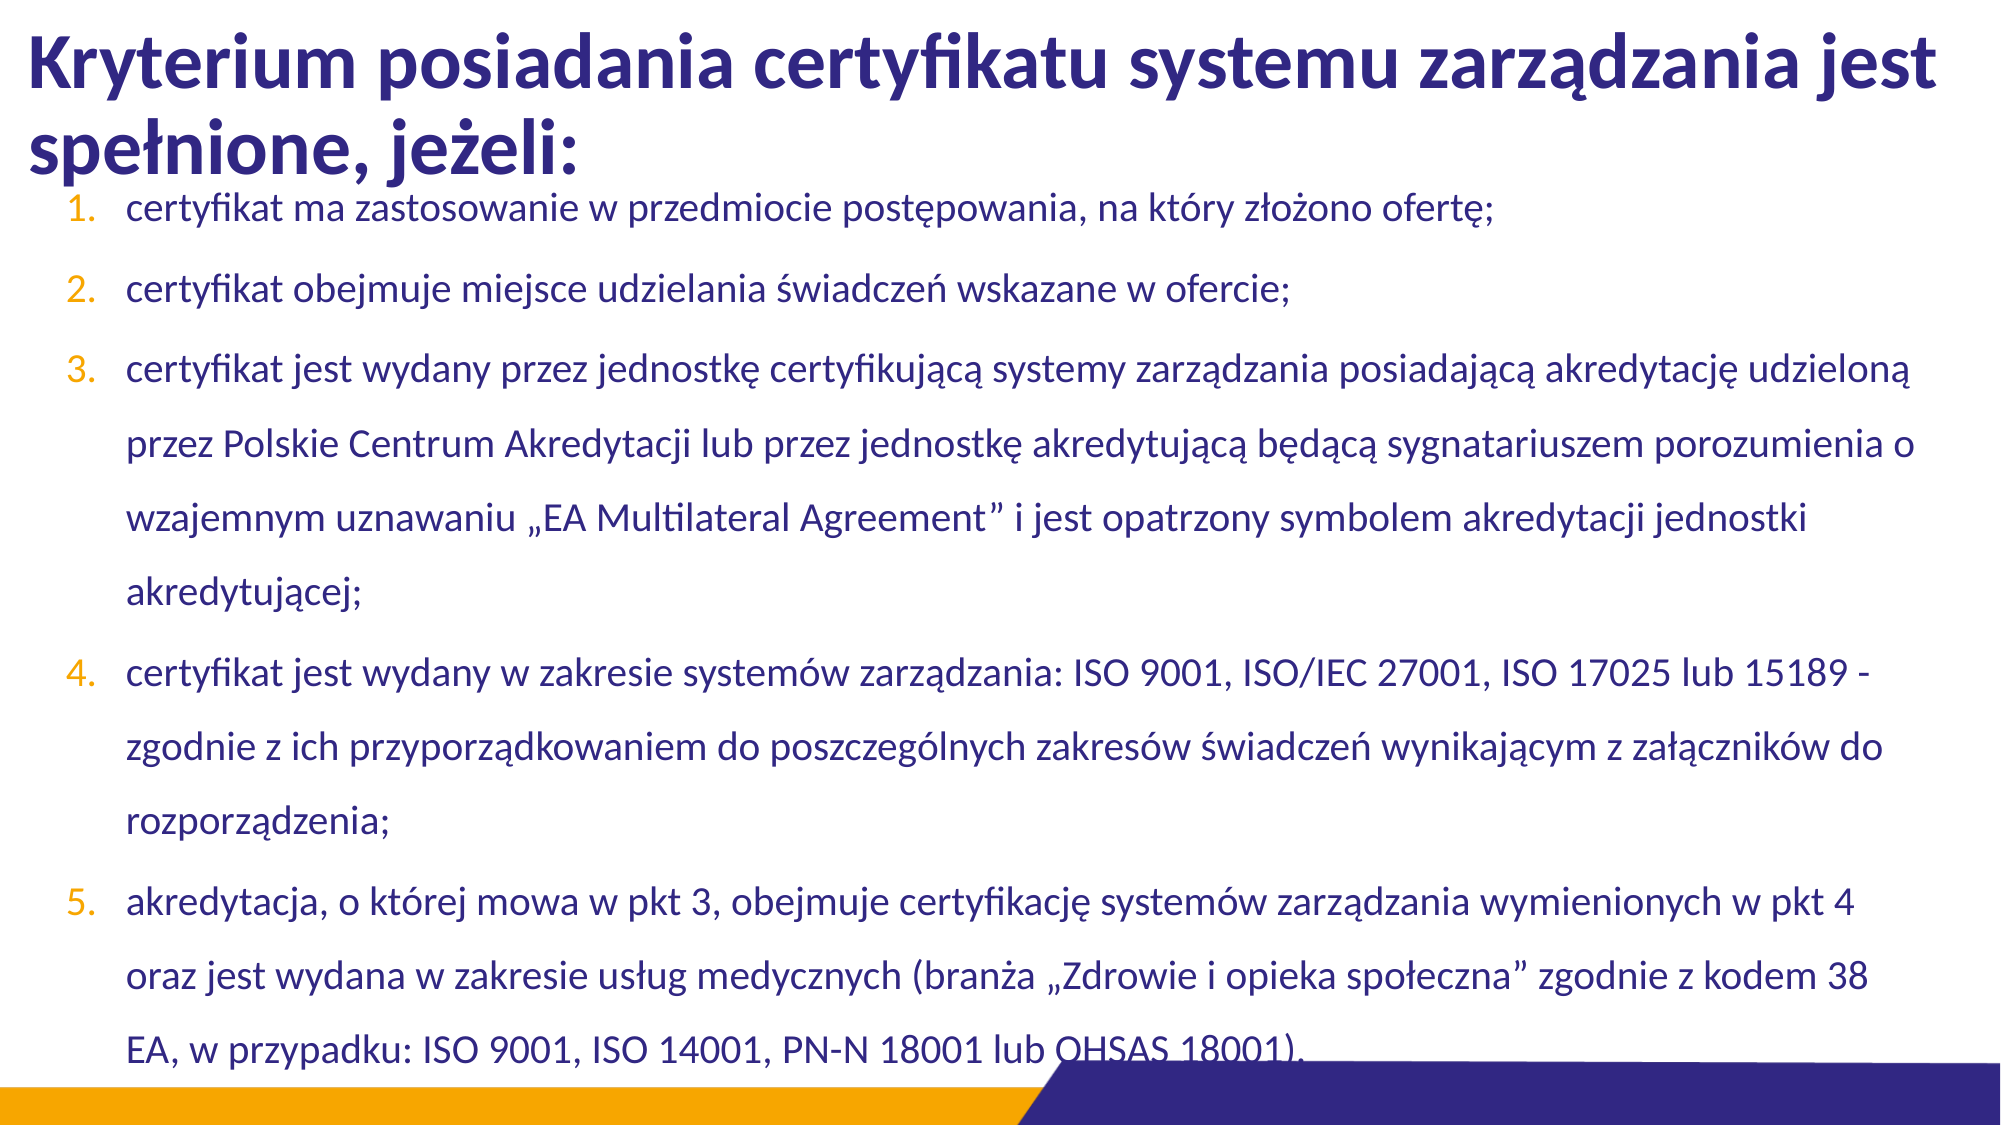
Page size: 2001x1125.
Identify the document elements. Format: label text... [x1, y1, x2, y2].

list certyfikat ma zastosowanie w przedmiocie postępowania, na który złożono ofertę; certyfikat obejmuje miejsce udzielania świadczeń wskazane w ofercie; certyfikat jest wydany przez jednostkę certyfikującą systemy zarządzania posiadającą akredytację udzieloną przez Polskie Centrum Akredytacji lub przez jednostkę akredytującą będącą sygnatariuszem porozumienia o wzajemnym uznawaniu „EA Multilateral Agreement” i jest opatrzony symbolem akredytacji jednostki akredytującej; certyfikat jest wydany w zakresie systemów zarządzania: ISO 9001, ISO/IEC 27001, ISO 17025 lub 15189 - zgodnie z ich przyporządkowaniem do poszczególnych zakresów świadczeń wynikającym z załączników do rozporządzenia; akredytacja, o której mowa w pkt 3, obejmuje certyfikację systemów zarządzania wymienionych w pkt 4 oraz jest wydana w zakresie usług medycznych (branża „Zdrowie i opieka społeczna” zgodnie z kodem 38 EA, w przypadku: ISO 9001, ISO 14001, PN-N 18001 lub OHSAS 18001). [50, 200, 1937, 1085]
title Kryterium posiadania certyfikatu systemu zarządzania jest spełnione, jeżeli: [13, 12, 1974, 200]
picture [0, 1060, 2001, 1125]
